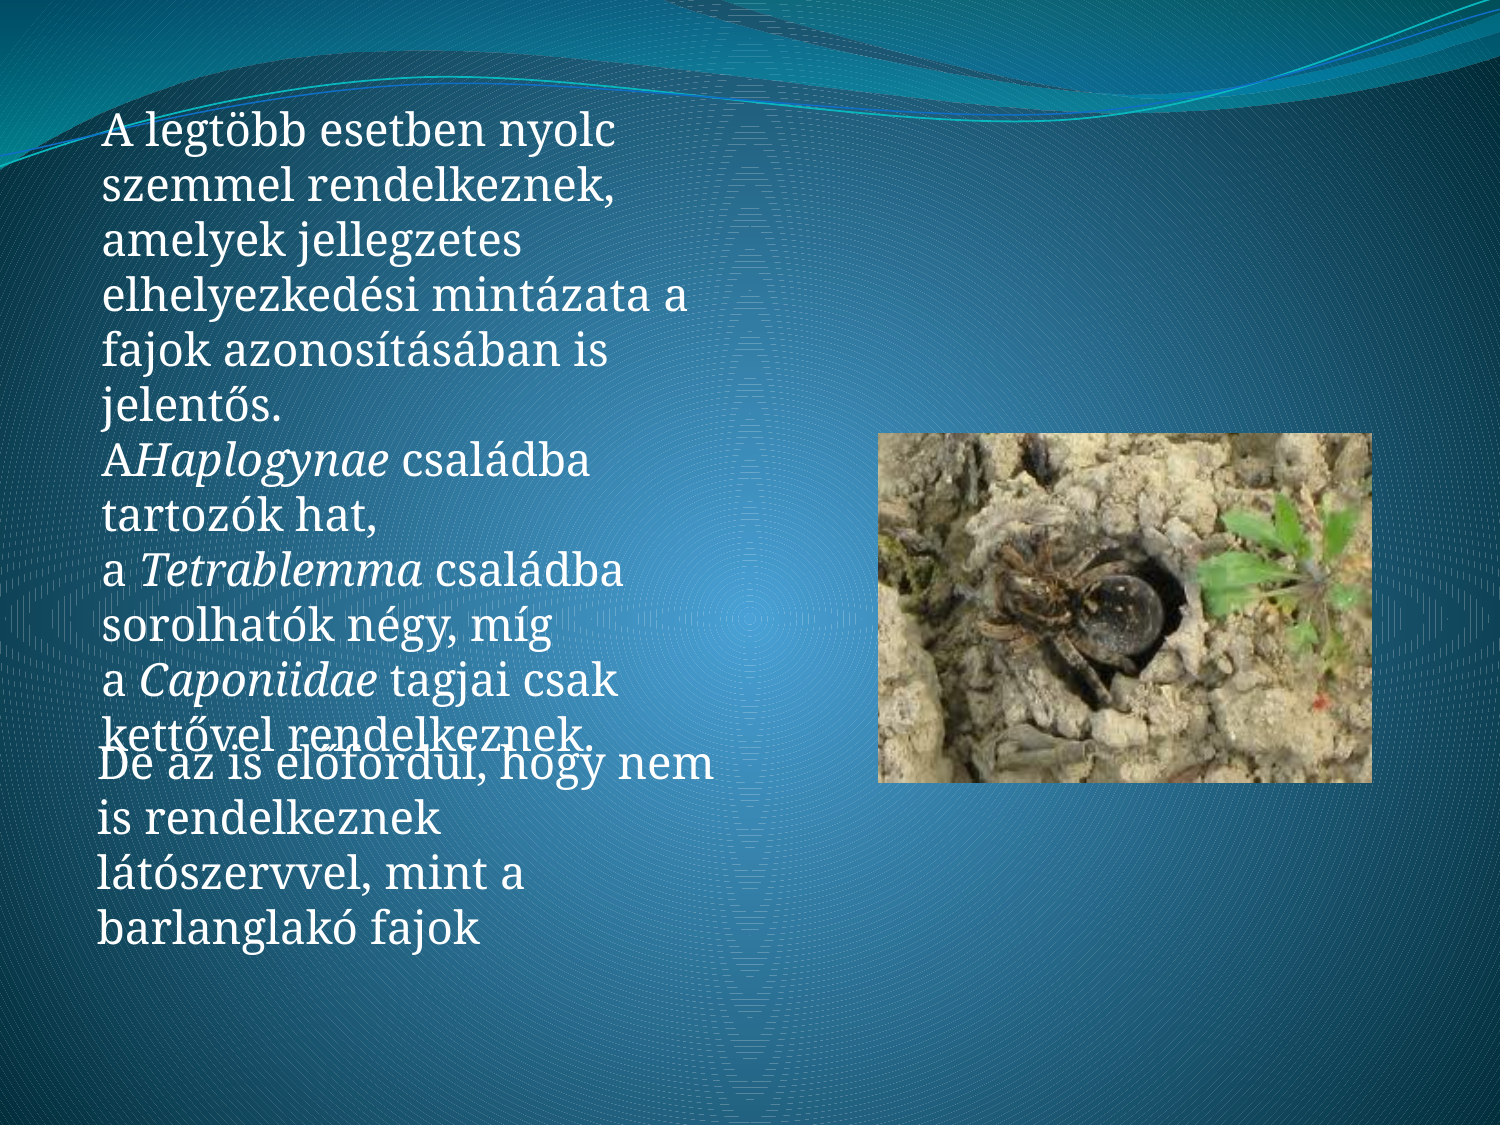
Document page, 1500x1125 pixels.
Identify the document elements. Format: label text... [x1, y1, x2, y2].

picture [878, 433, 1372, 783]
text_box De az is előfordul, hogy nem is rendelkeznek látószervvel, mint a barlanglakó fajok [82, 726, 739, 962]
list A legtöbb esetben nyolc szemmel rendelkeznek, amelyek jellegzetes elhelyezkedési mintázata a fajok azonosításában is jelentős. AHaplogynae családba tartozók hat, a Tetrablemma családba sorolhatók négy, míg a Caponiidae tagjai csak kettővel rendelkeznek. [93, 93, 762, 1043]
